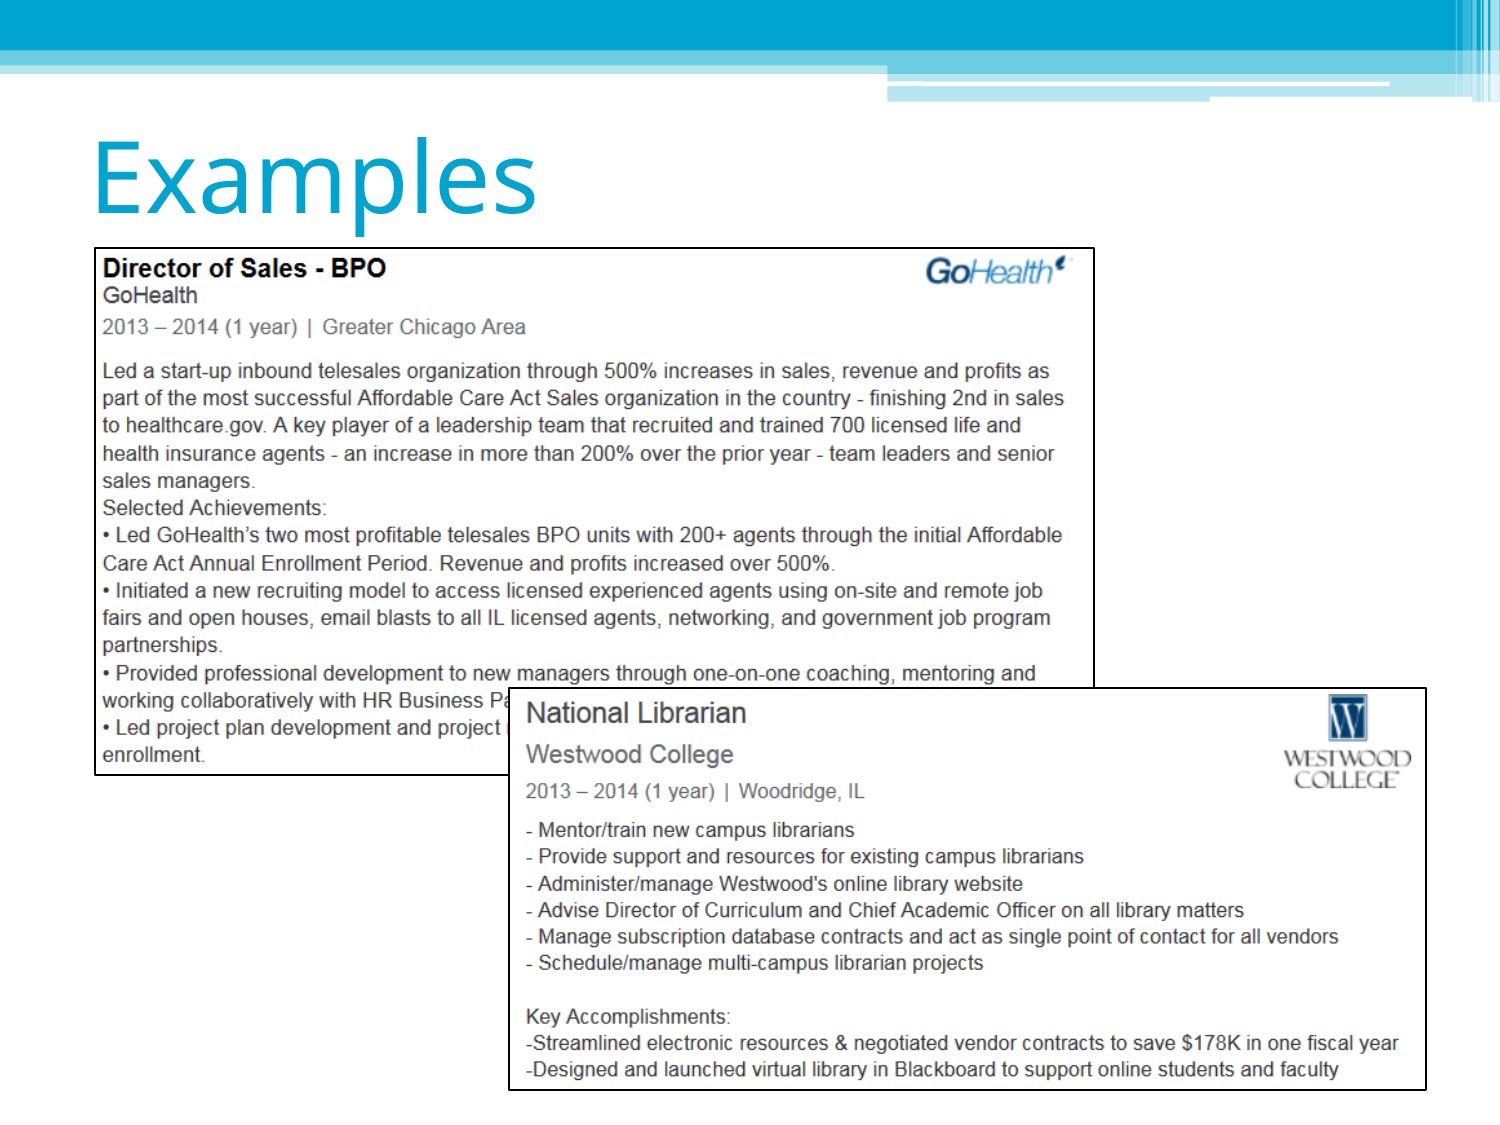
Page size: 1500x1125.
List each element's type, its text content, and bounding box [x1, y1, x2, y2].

title Examples [75, 85, 1425, 261]
picture [95, 249, 1425, 1089]
